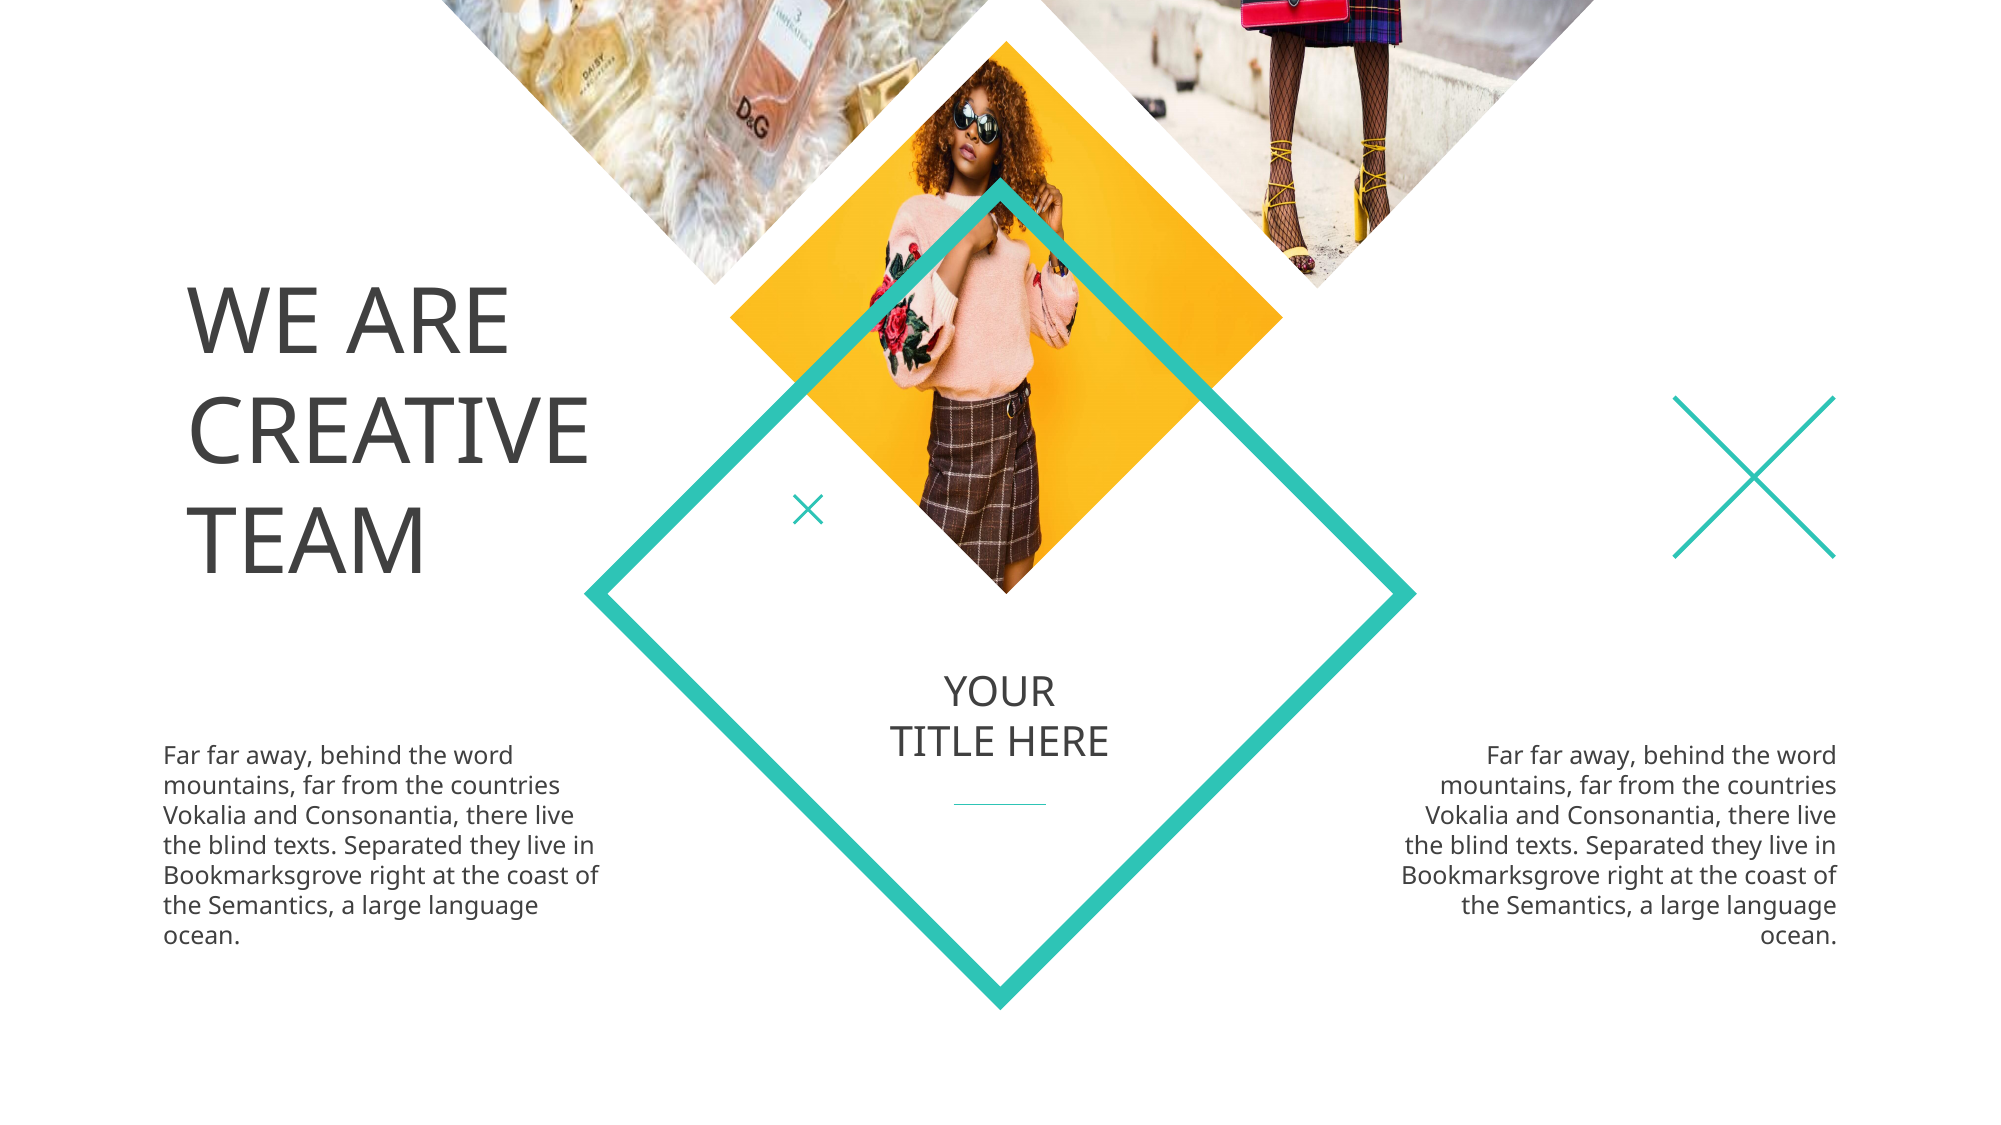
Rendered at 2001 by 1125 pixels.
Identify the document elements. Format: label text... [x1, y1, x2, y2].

text_box [1670, 394, 1838, 561]
text_box Far far away, behind the word mountains, far from the countries Vokalia and Consonantia, there live the blind texts. Separated they live in Bookmarksgrove right at the coast of the Semantics, a large language ocean. [148, 732, 619, 957]
text_box Far far away, behind the word mountains, far from the countries Vokalia and Consonantia, there live the blind texts. Separated they live in Bookmarksgrove right at the coast of the Semantics, a large language ocean. [1382, 732, 1853, 957]
text_box WE ARE CREATIVE TEAM [171, 254, 608, 599]
picture [438, 0, 1594, 594]
text_box YOUR TITLE HERE [874, 657, 1125, 773]
text_box [594, 458, 1407, 1000]
